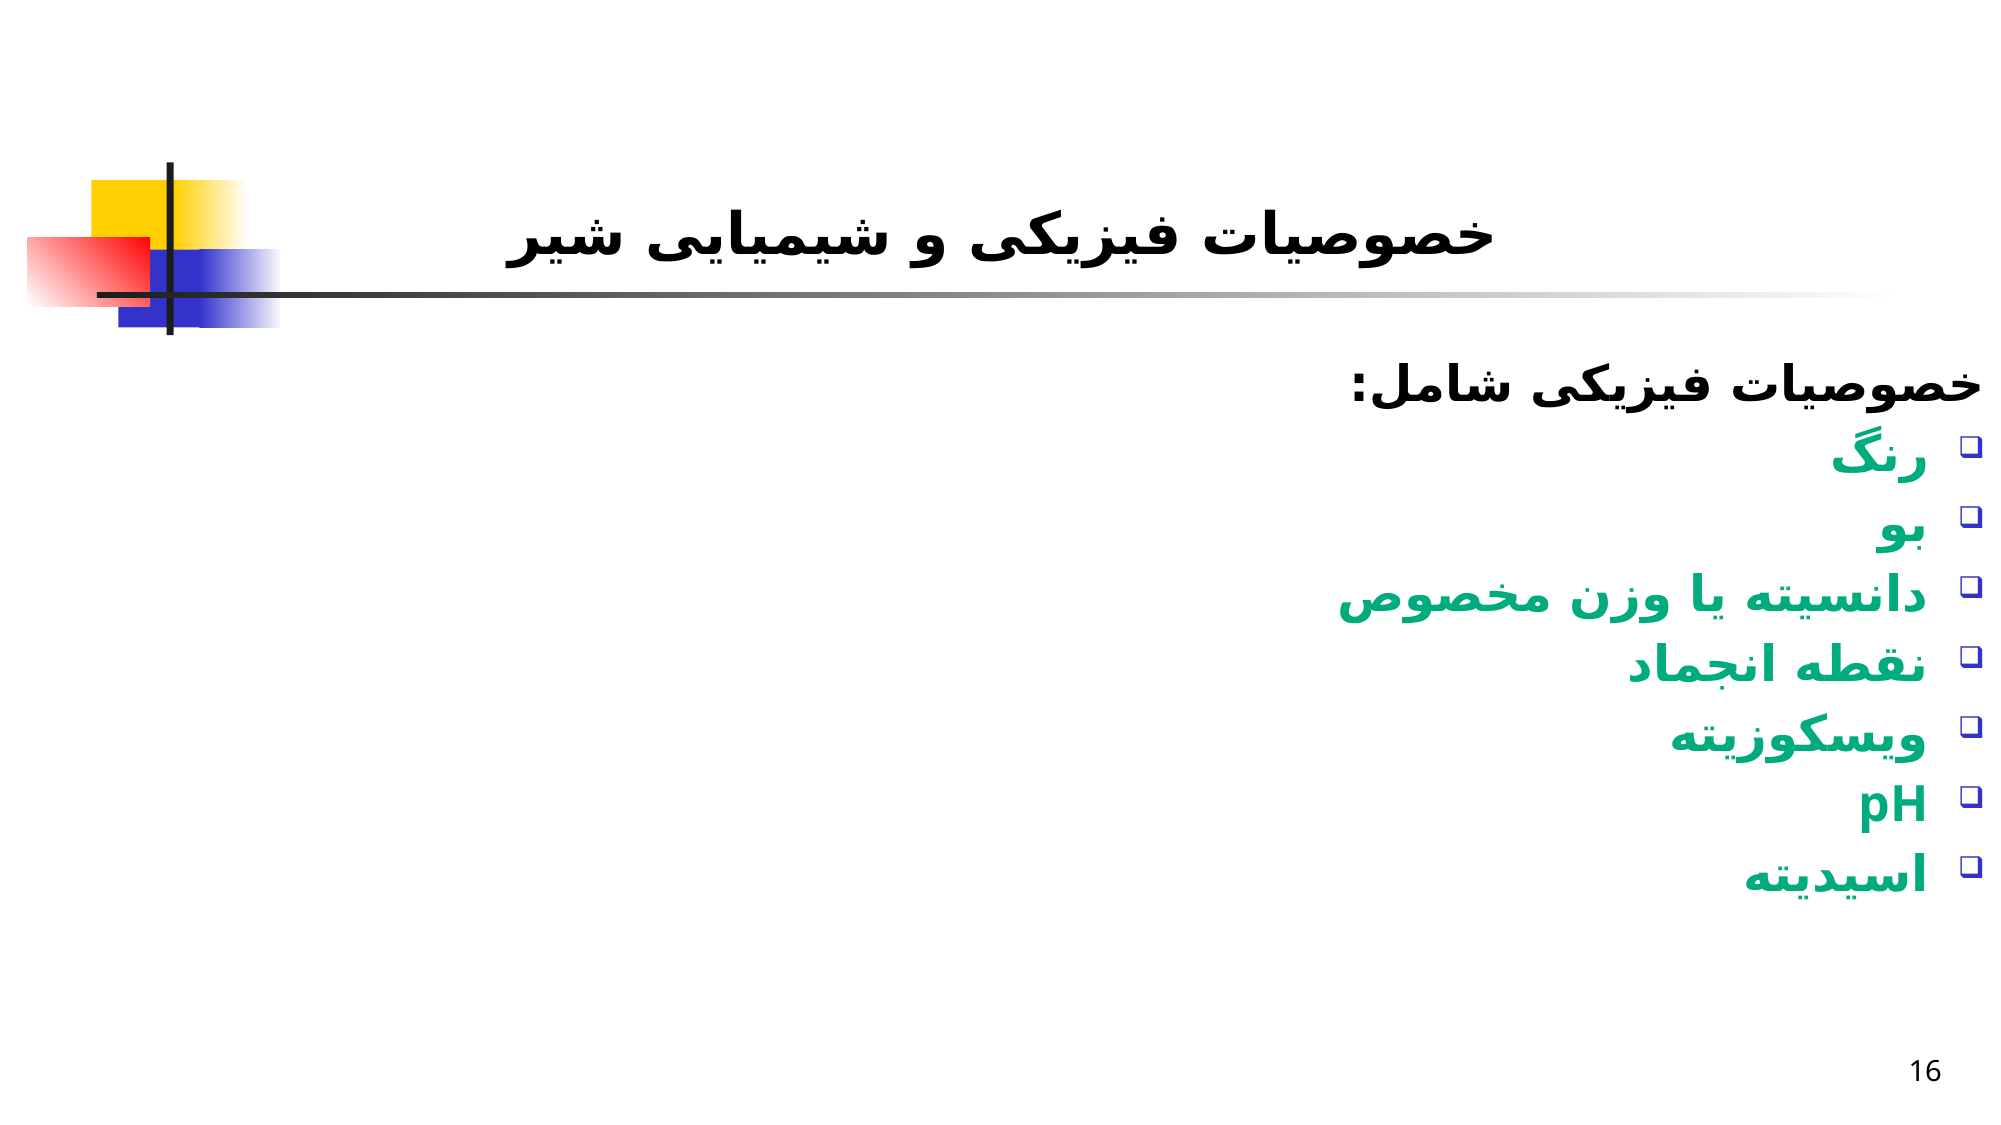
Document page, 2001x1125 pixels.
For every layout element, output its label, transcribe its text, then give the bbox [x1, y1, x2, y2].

list خصوصیات فیزیکی شامل: رنگ بو دانسیته یا وزن مخصوص نقطه انجماد ویسکوزیته pH اسیدیته [0, 274, 2000, 1125]
title خصوصیات فیزیکی و شیمیایی شیر [140, 34, 1846, 274]
